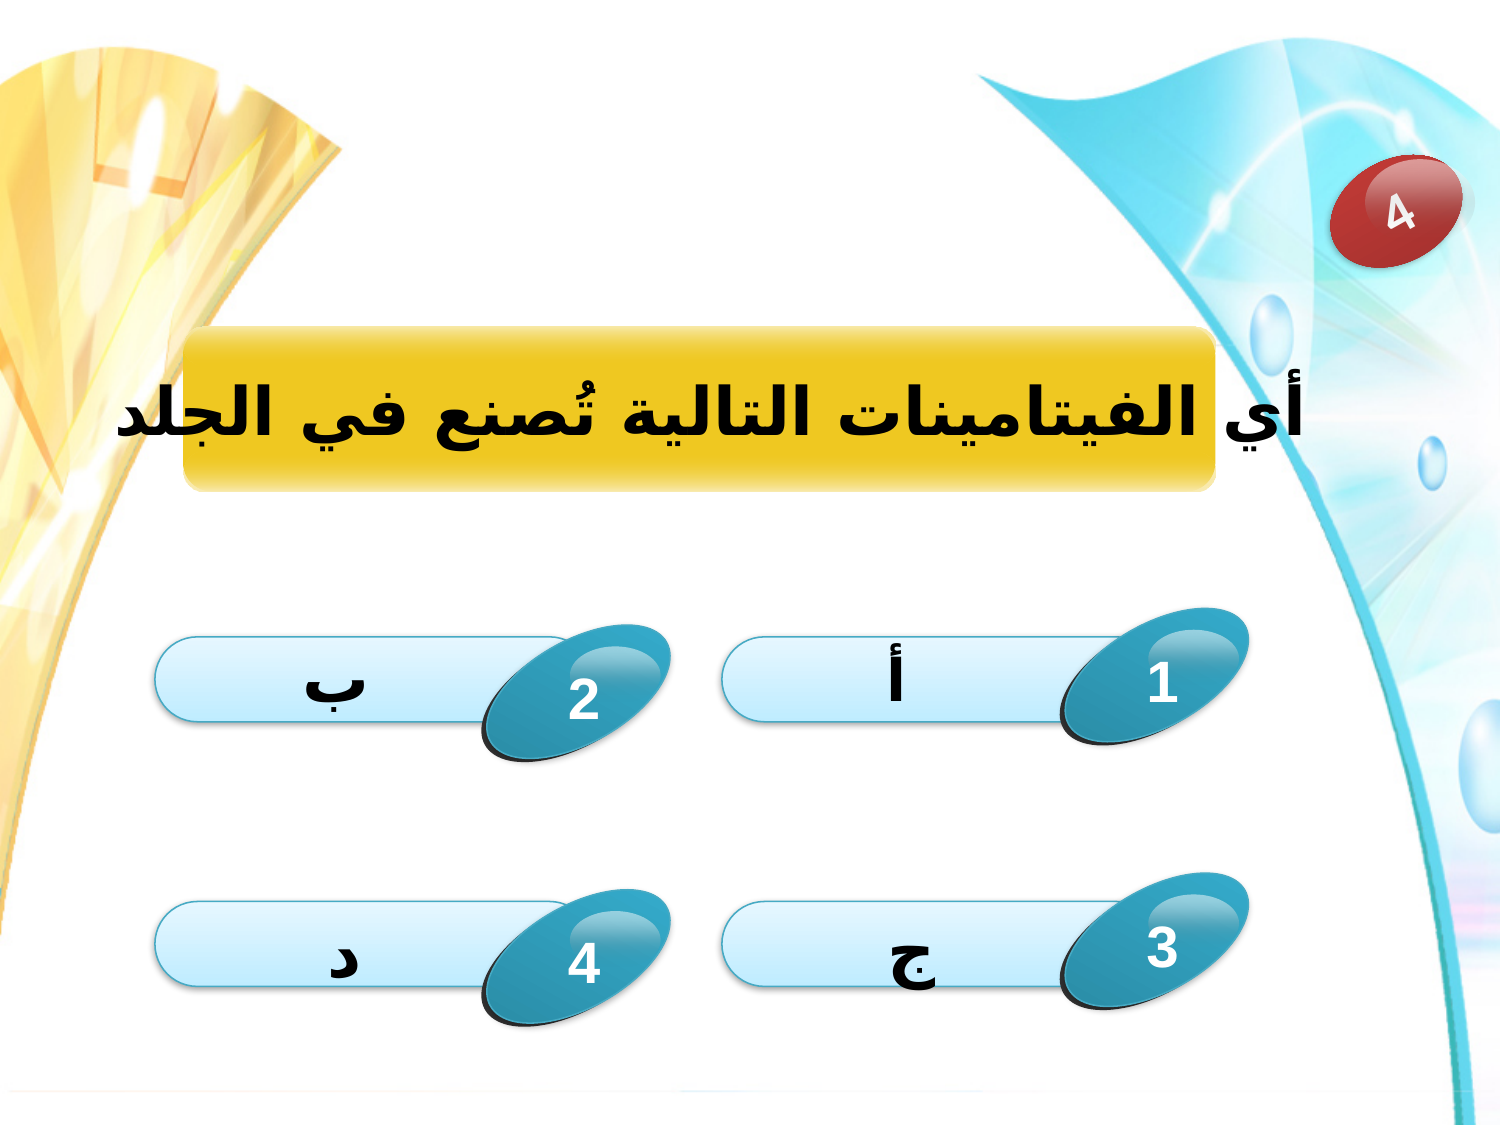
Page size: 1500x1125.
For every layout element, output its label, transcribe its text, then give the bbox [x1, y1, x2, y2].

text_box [135, 901, 680, 1036]
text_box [182, 325, 1216, 492]
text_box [691, 888, 1259, 997]
picture [0, 0, 1500, 1125]
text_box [721, 623, 1259, 731]
text_box 4 [1330, 178, 1418, 268]
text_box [154, 628, 680, 747]
